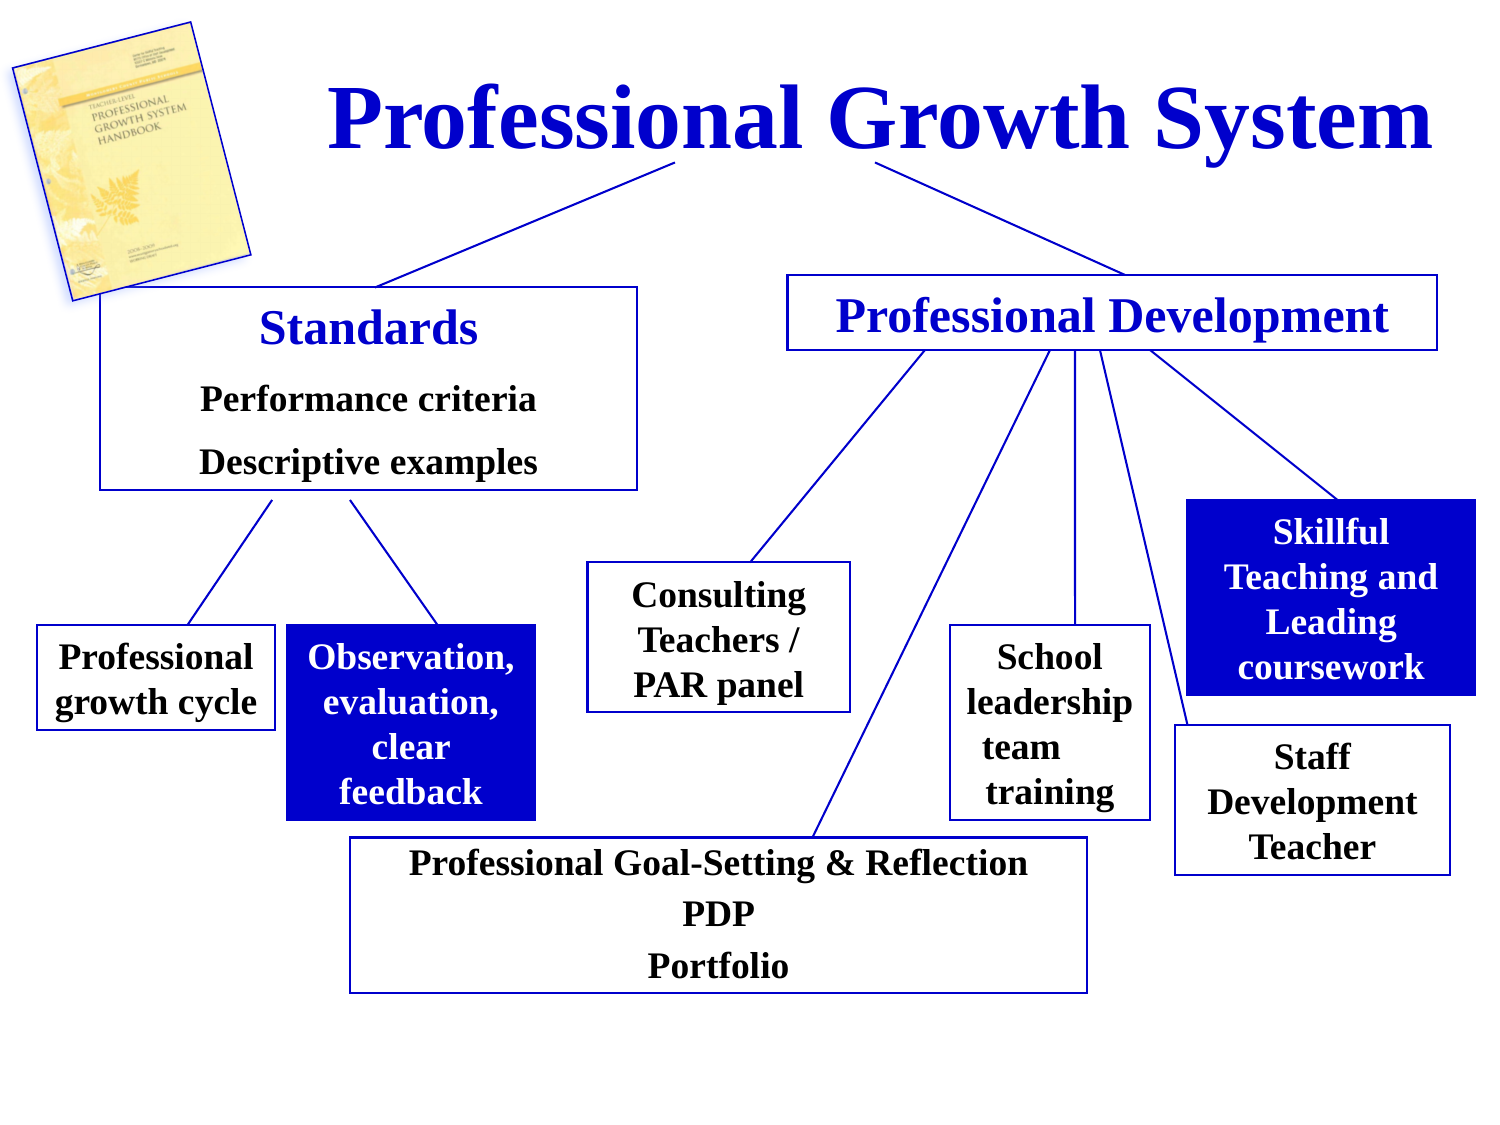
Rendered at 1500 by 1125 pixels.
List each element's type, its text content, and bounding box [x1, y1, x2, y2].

picture [14, 24, 225, 282]
text_box Professional Growth System [228, 49, 1450, 160]
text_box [37, 162, 676, 823]
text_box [349, 162, 1476, 1002]
